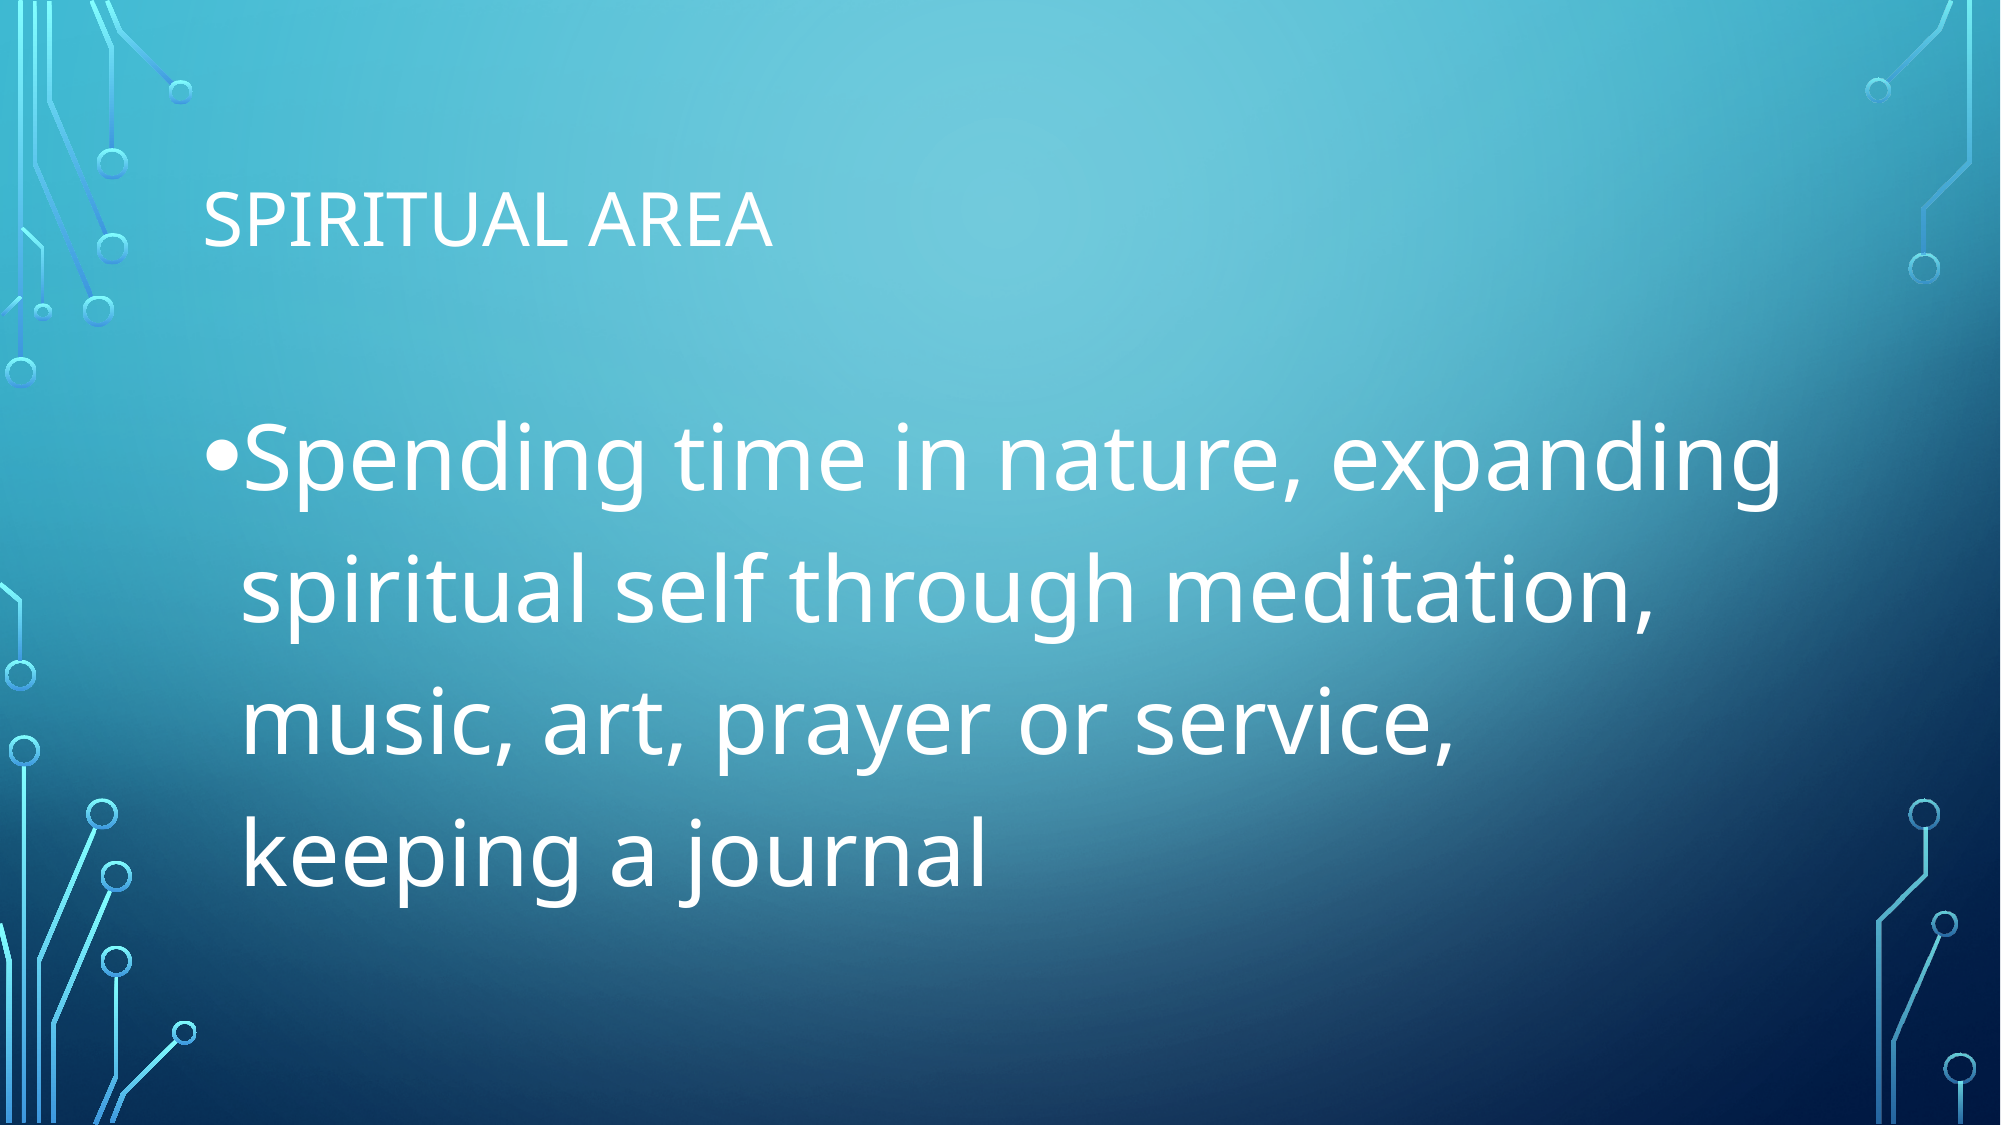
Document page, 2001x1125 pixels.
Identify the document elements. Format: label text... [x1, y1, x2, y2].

title Spiritual area [187, 101, 1813, 344]
list Spending time in nature, expanding spiritual self through meditation, music, art, prayer or service, keeping a journal [187, 369, 1813, 950]
